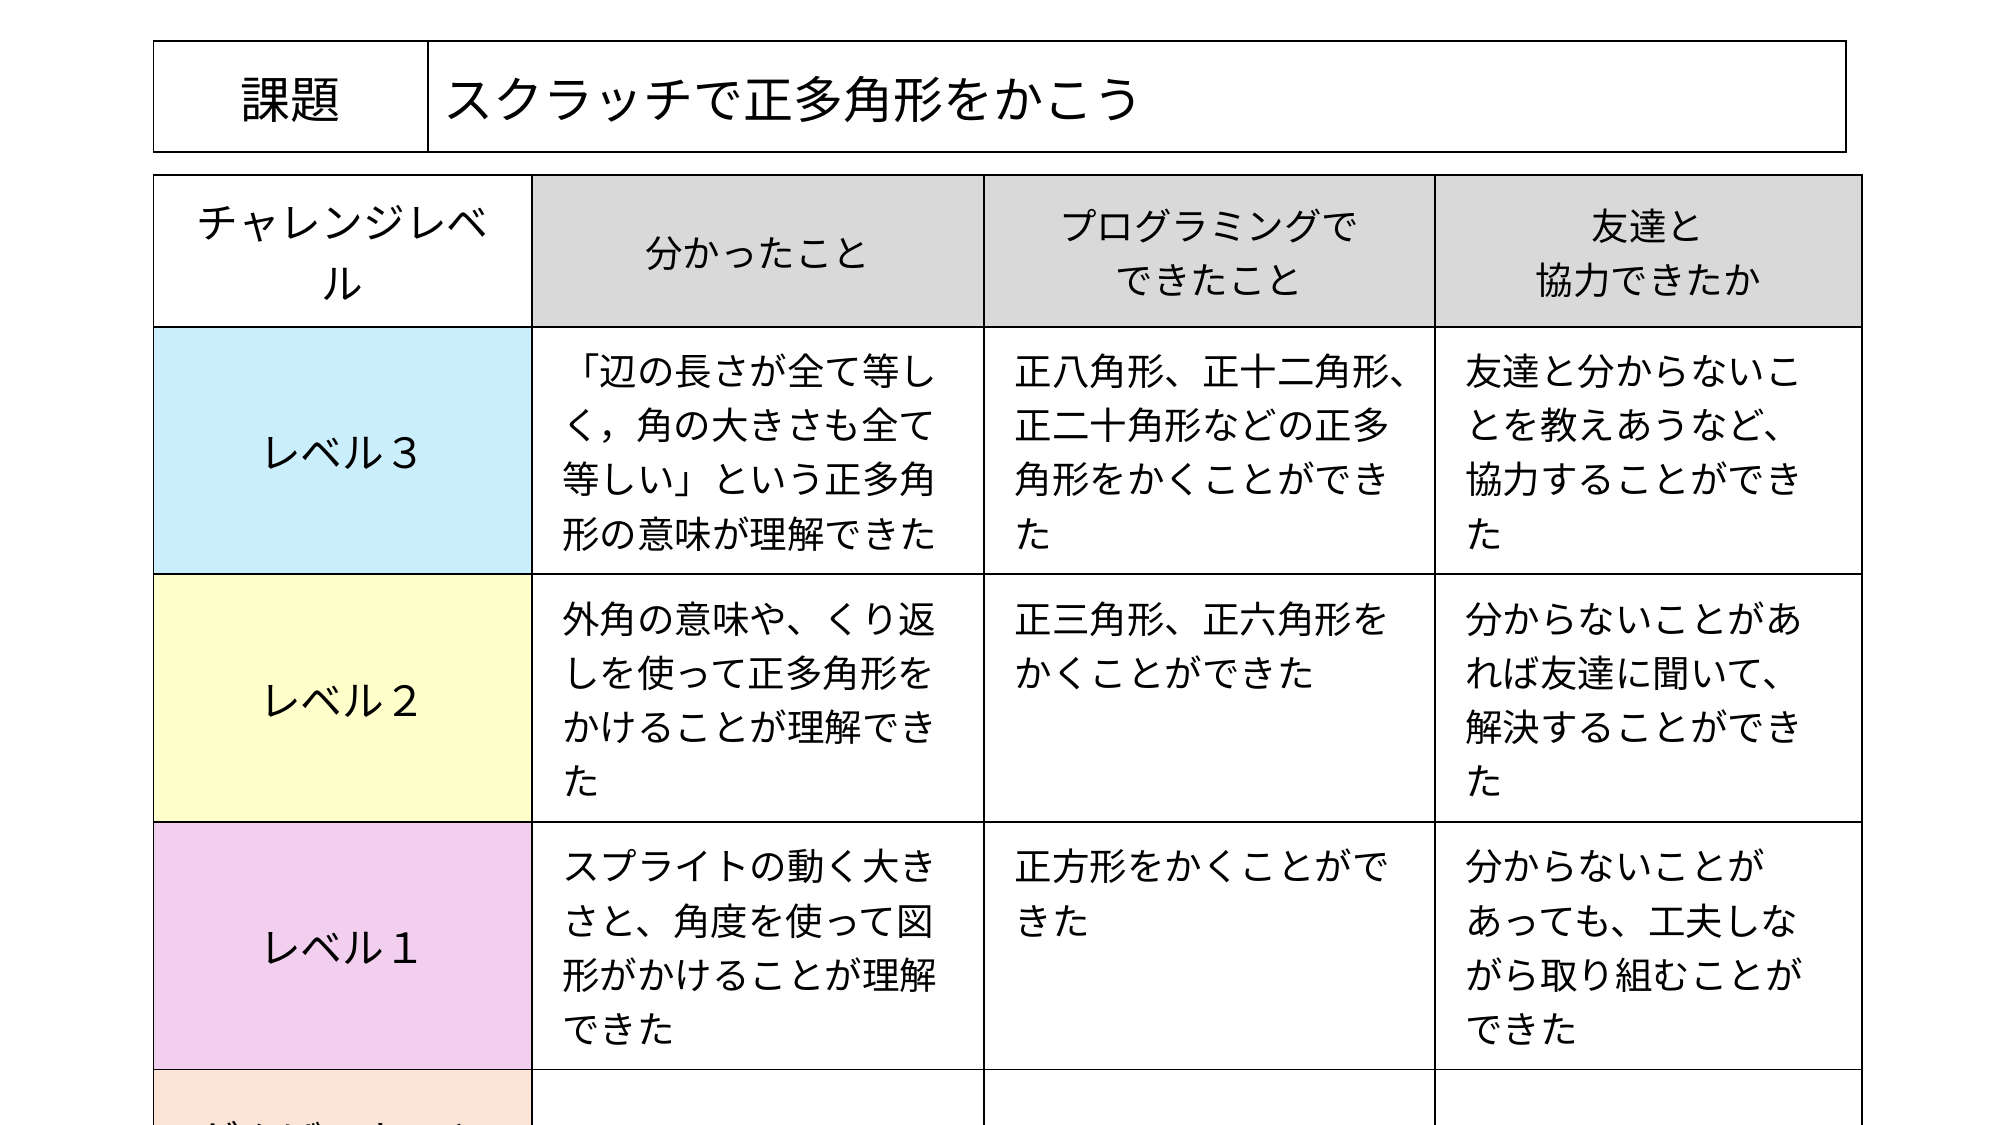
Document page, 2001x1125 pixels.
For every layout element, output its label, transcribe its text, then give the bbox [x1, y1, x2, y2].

table_header チャレンジレベル [154, 176, 531, 326]
table_header スクラッチで正多角形をかこう [429, 42, 1845, 151]
table_cell 友達と分からないことを教えあうなど、協力することができた [1436, 328, 1861, 573]
table_header 友達と 協力できたか [1436, 176, 1861, 326]
table_cell [533, 1070, 983, 1125]
table_cell レベル２ [154, 575, 531, 821]
table_cell 分からないことがあれば友達に聞いて、解決することができた [1436, 575, 1861, 821]
table_cell スプライトの動く大きさと、角度を使って図形がかけることが理解できた [533, 823, 983, 1069]
table_cell がんばったこと、 工夫したこと [154, 1070, 531, 1125]
table_cell 外角の意味や、くり返しを使って正多角形をかけることが理解できた [533, 575, 983, 821]
table_header 課題 [154, 42, 427, 151]
table_cell 分からないことがあっても、工夫しながら取り組むことができた [1436, 823, 1861, 1069]
table_cell [1436, 1070, 1861, 1125]
table_cell [985, 1070, 1434, 1125]
table_header 分かったこと [533, 176, 983, 326]
table_cell 正八角形、正十二角形、正二十角形などの正多角形をかくことができた [985, 328, 1434, 573]
table_cell レベル３ [154, 328, 531, 573]
table_cell 正方形をかくことができた [985, 823, 1434, 1069]
table_cell レベル１ [154, 823, 531, 1069]
table_header プログラミングで できたこと [985, 176, 1434, 326]
table_cell 「辺の長さが全て等しく，角の大きさも全て等しい」という正多角形の意味が理解できた [533, 328, 983, 573]
table_cell 正三角形、正六角形をかくことができた [985, 575, 1434, 821]
